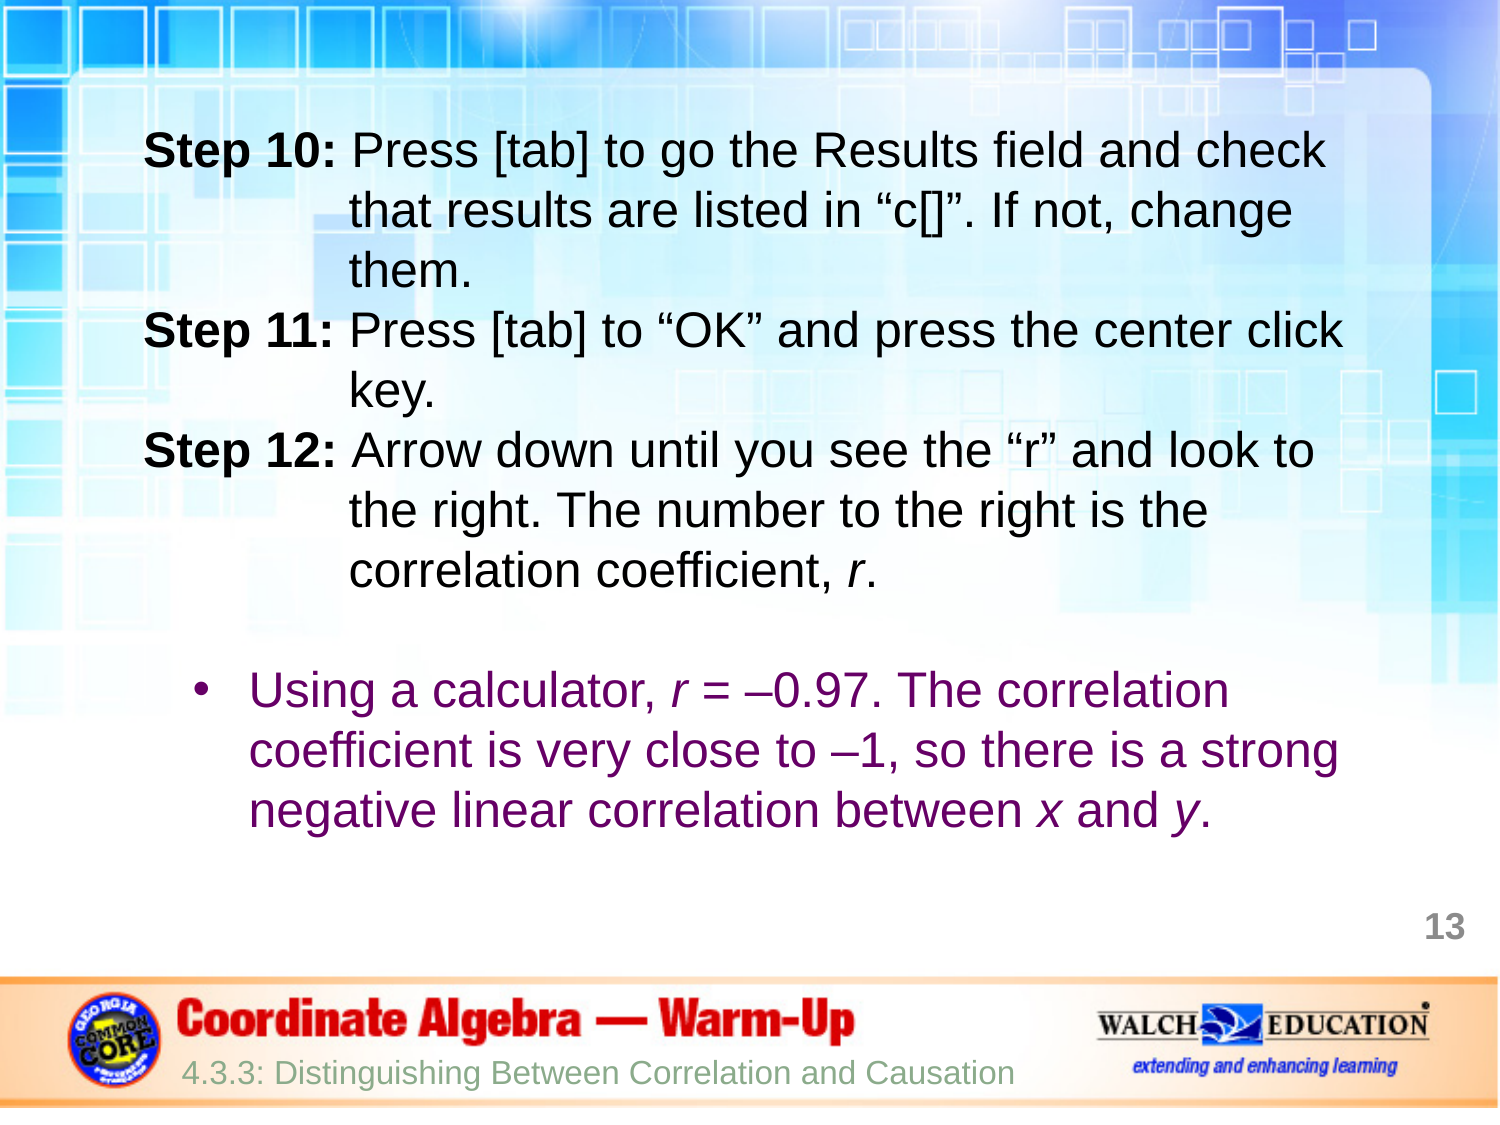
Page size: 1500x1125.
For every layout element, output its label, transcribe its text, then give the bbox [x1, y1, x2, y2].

picture [0, 0, 1500, 1108]
text_box Step 10: Press [tab] to go the Results field and check that results are listed in “c[]”. If not, change them. Step 11: Press [tab] to “OK” and press the center click key. Step 12: Arrow down until you see the “r” and look to the right. The number to the right is the correlation coefficient, r. Using a calculator, r = –0.97. The correlation coefficient is very close to –1, so there is a strong negative linear correlation between x and y. [93, 110, 1400, 846]
footer 4.3.3: Distinguishing Between Correlation and Causation [166, 1048, 1065, 1094]
slide_number 13 [1361, 901, 1481, 949]
